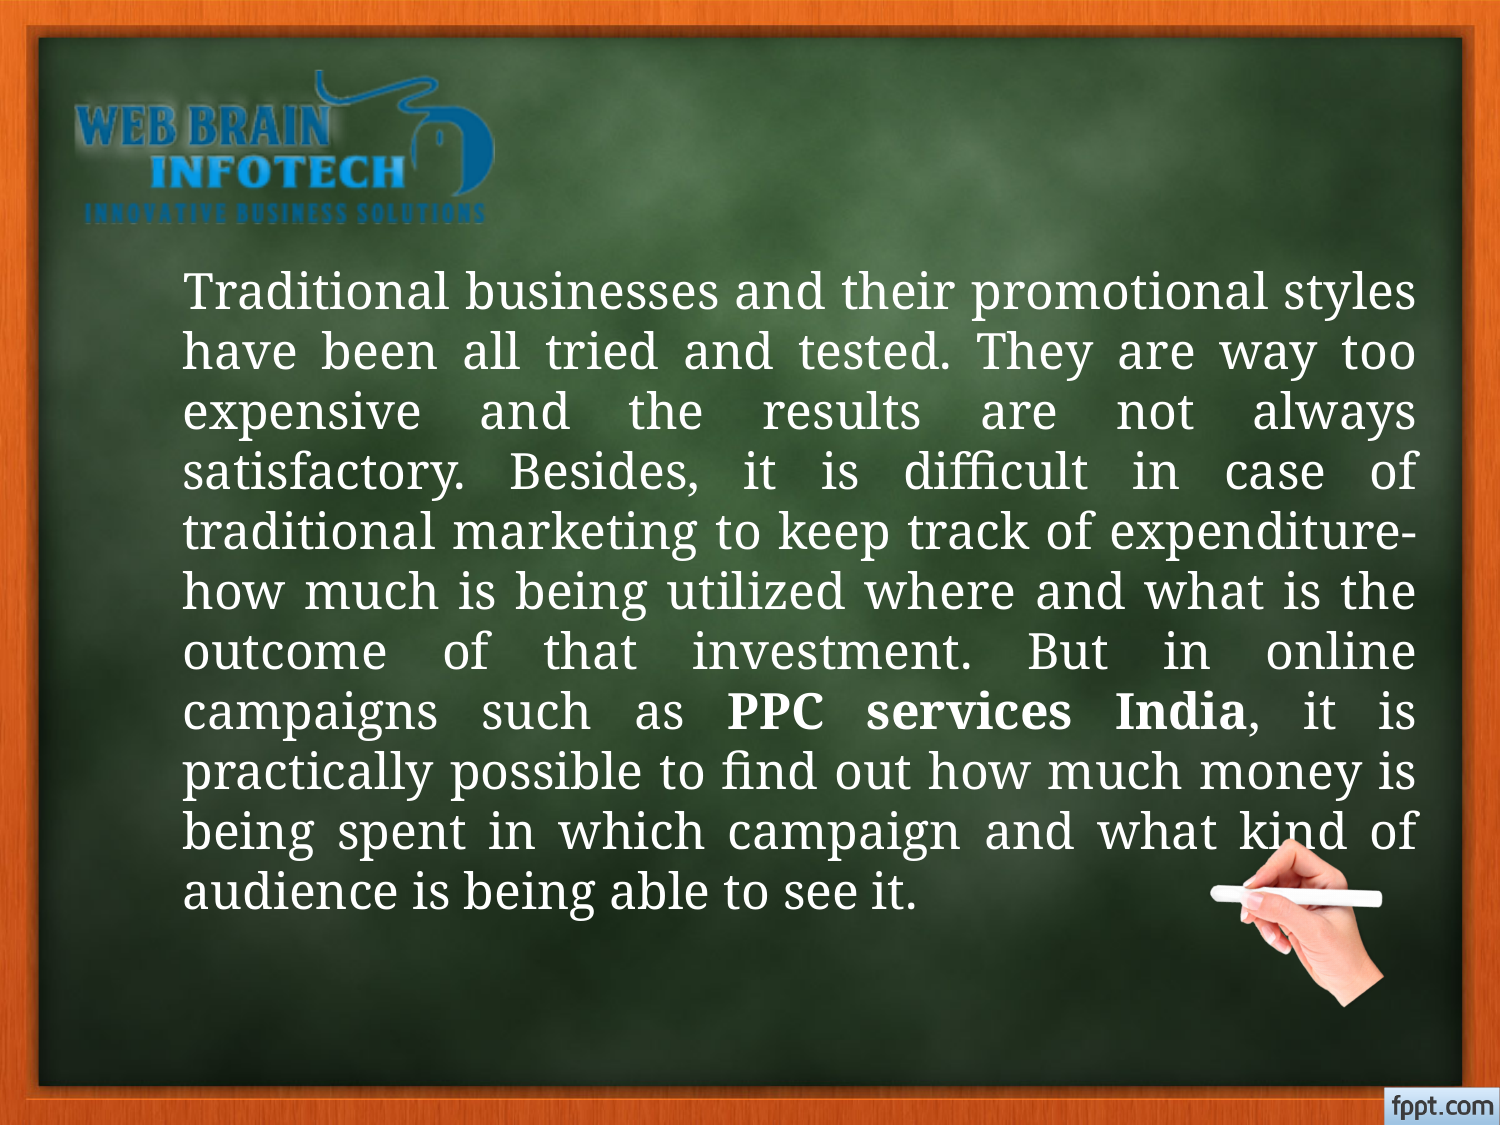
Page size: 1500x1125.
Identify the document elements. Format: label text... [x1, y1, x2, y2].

picture [0, 0, 1500, 1125]
list Traditional businesses and their promotional styles have been all tried and tested. They are way too expensive and the results are not always satisfactory. Besides, it is difficult in case of traditional marketing to keep track of expenditure- how much is being utilized where and what is the outcome of that investment. But in online campaigns such as PPC services India, it is practically possible to find out how much money is being spent in which campaign and what kind of audience is being able to see it. [87, 249, 1438, 1024]
